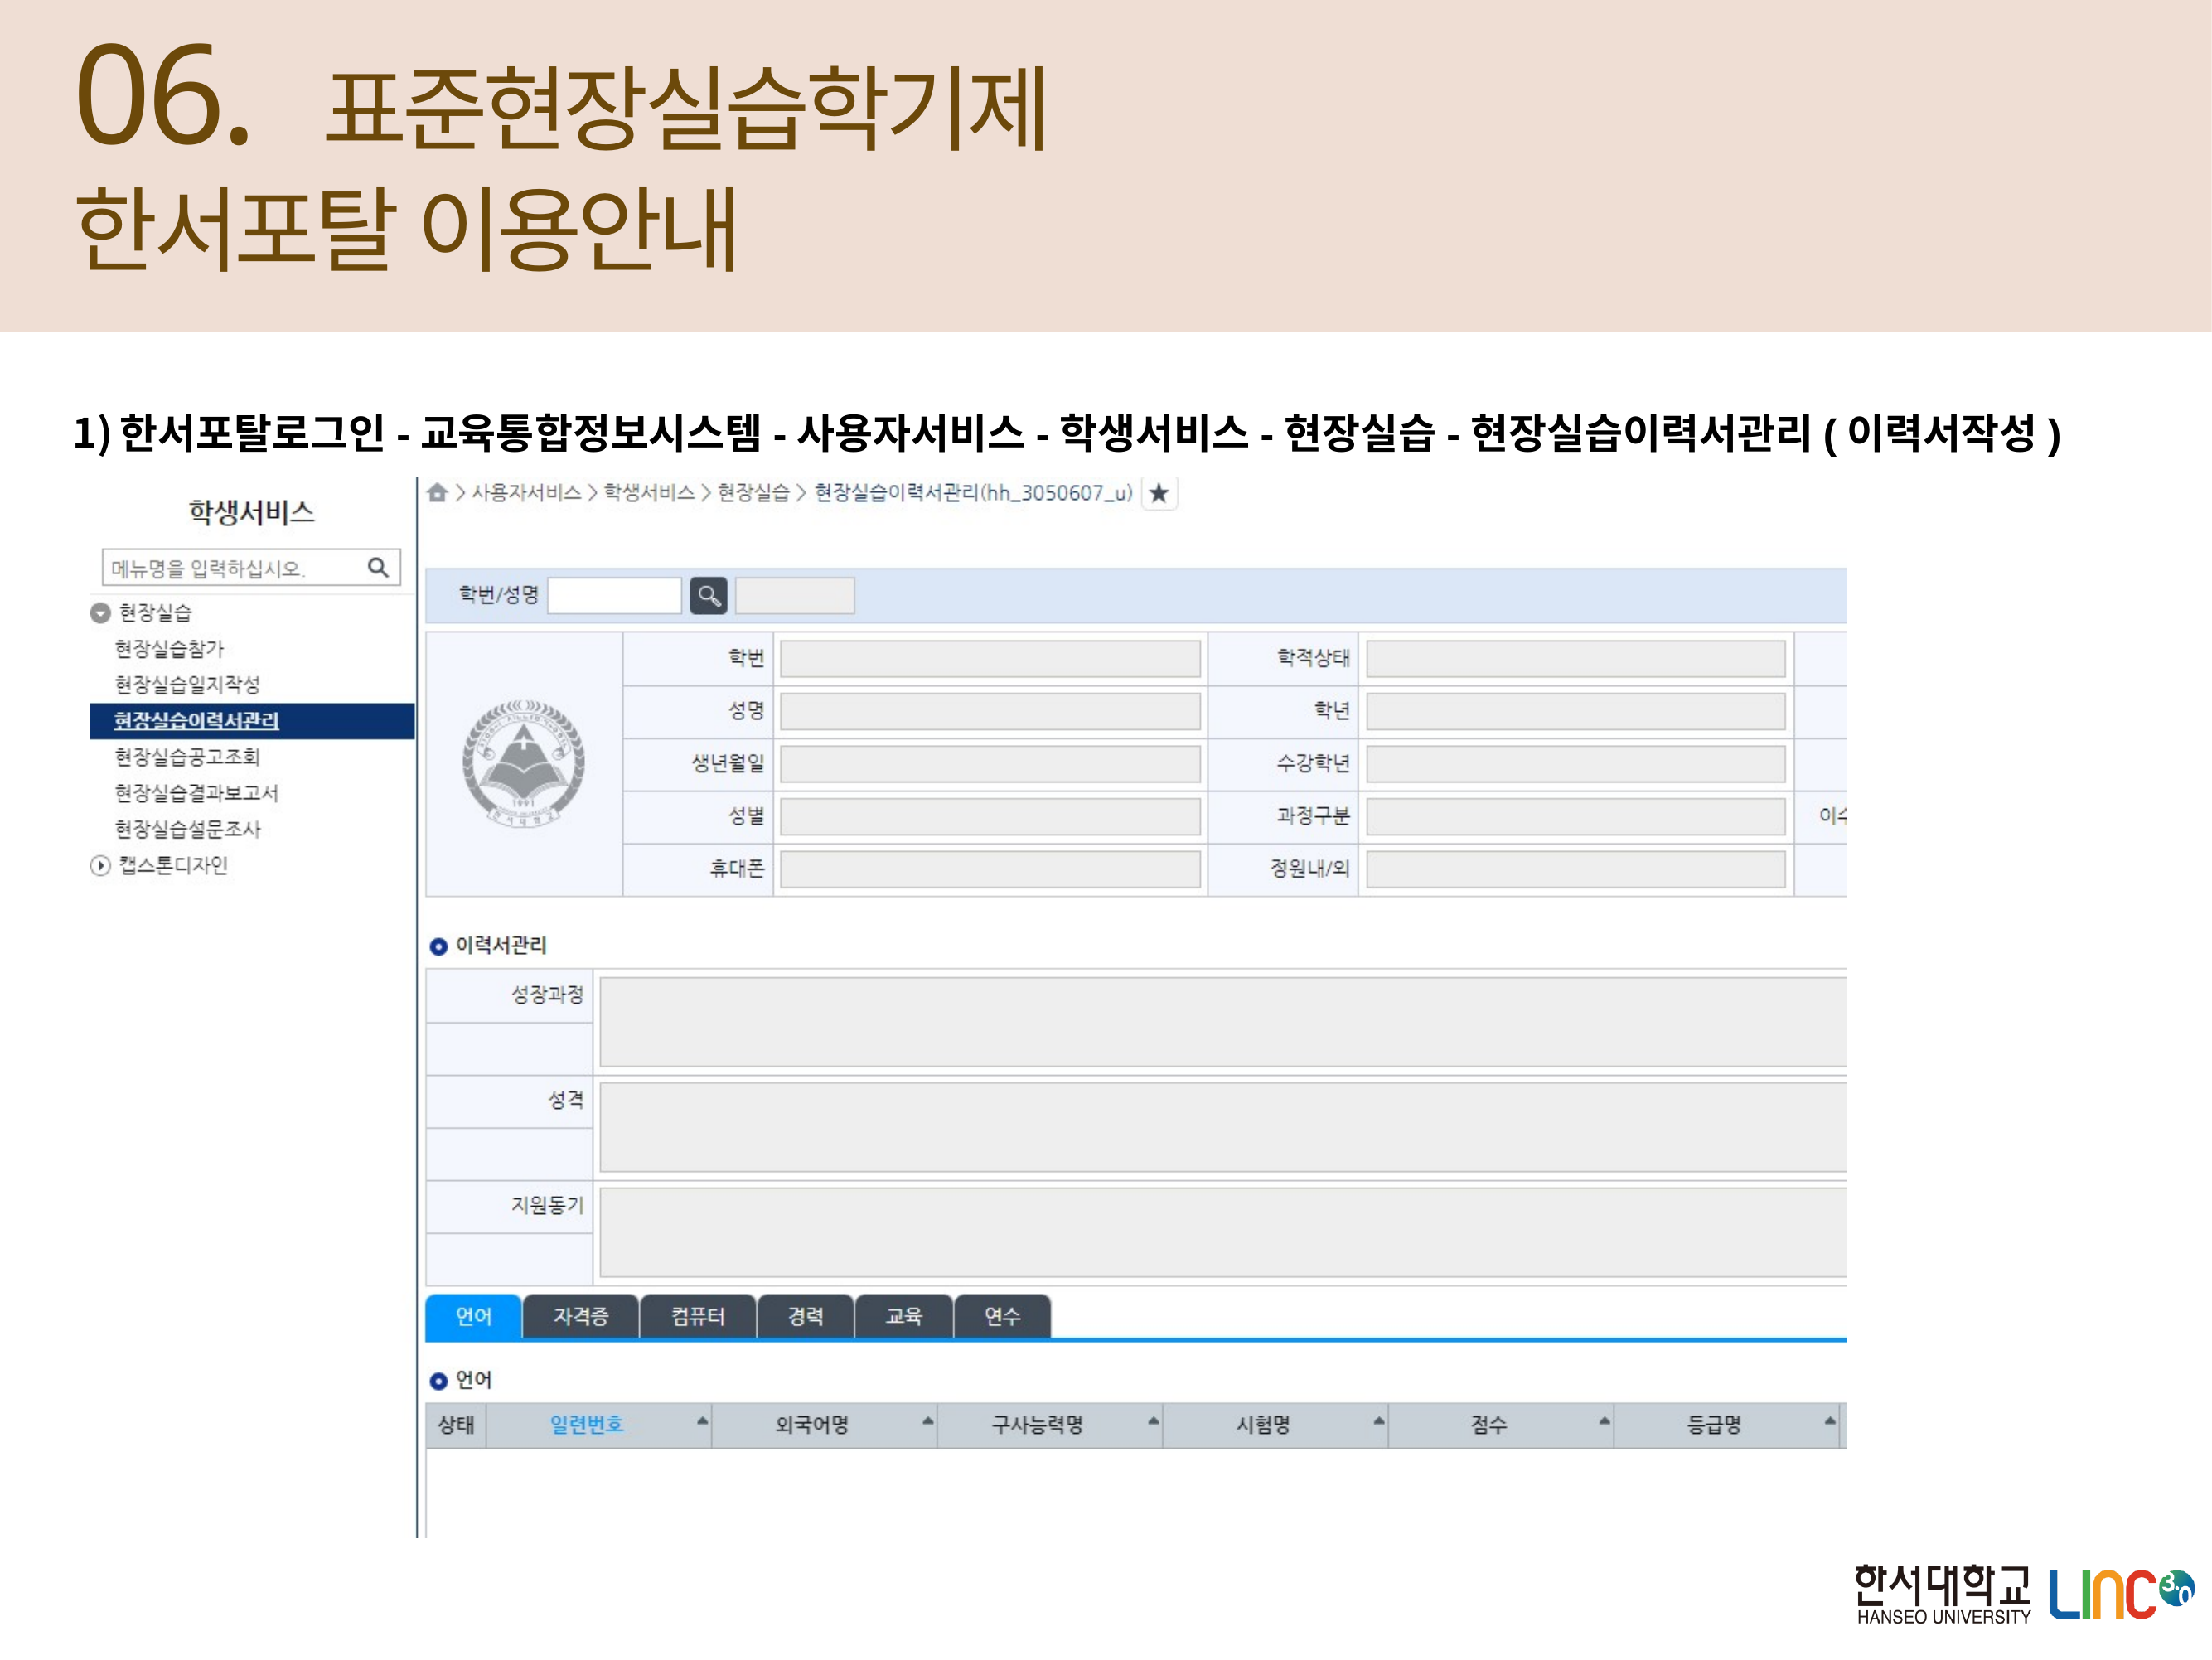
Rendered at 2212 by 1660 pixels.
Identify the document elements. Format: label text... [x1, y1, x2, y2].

text_box 06. 표준현장실습학기제 한서포탈 이용안내 [61, 0, 1977, 290]
picture [1845, 1547, 2205, 1638]
picture [90, 477, 1847, 1539]
text_box 한서포탈로그인-교육통합정보시스템-사용자서비스-학생서비스-현장실습-현장실습이력서관리(이력서작성) [61, 376, 2182, 463]
text_box [0, 0, 2212, 334]
